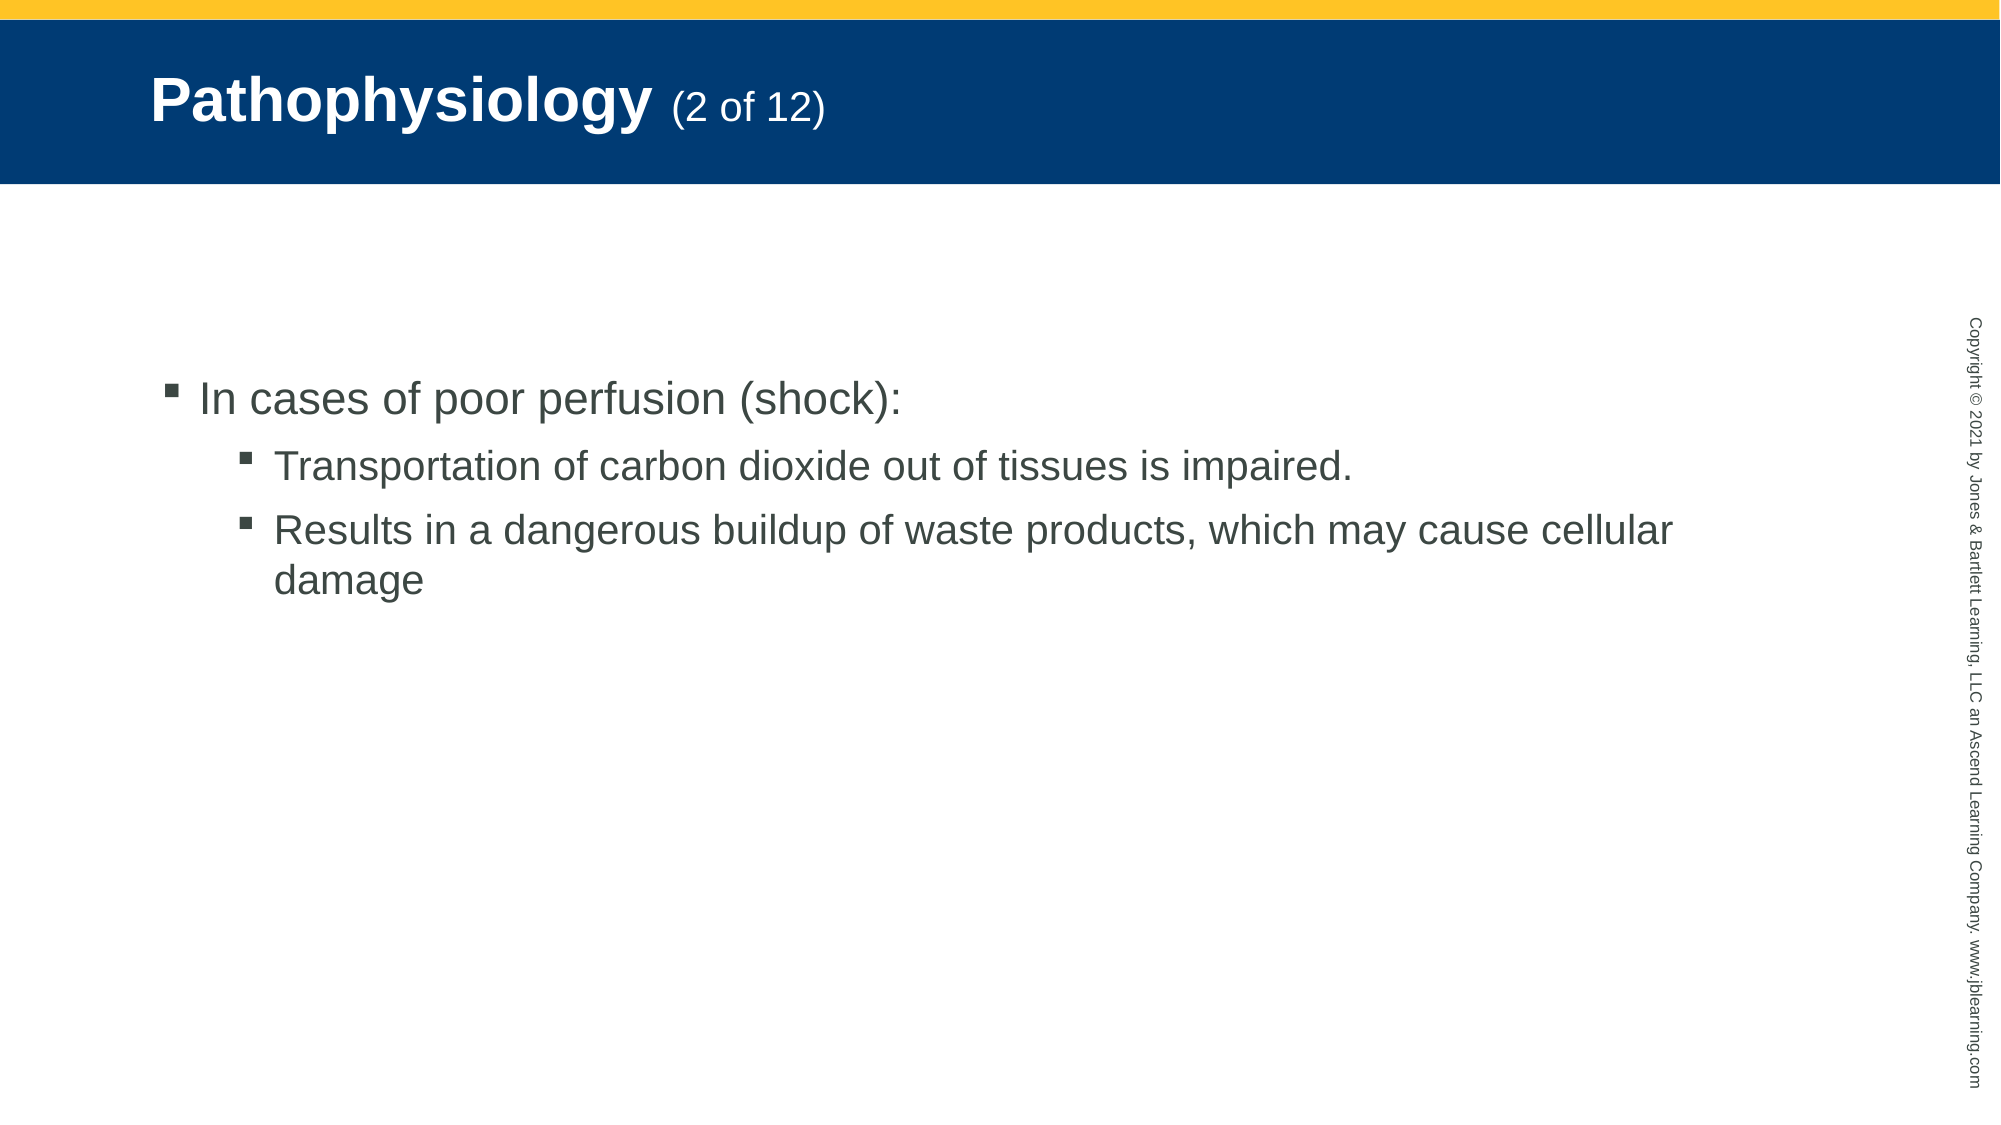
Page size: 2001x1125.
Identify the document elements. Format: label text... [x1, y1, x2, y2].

title Pathophysiology (2 of 12) [0, 19, 2000, 185]
list In cases of poor perfusion (shock): Transportation of carbon dioxide out of tissues is impaired. Results in a dangerous buildup of waste products, which may cause cellular damage [146, 361, 1859, 1016]
